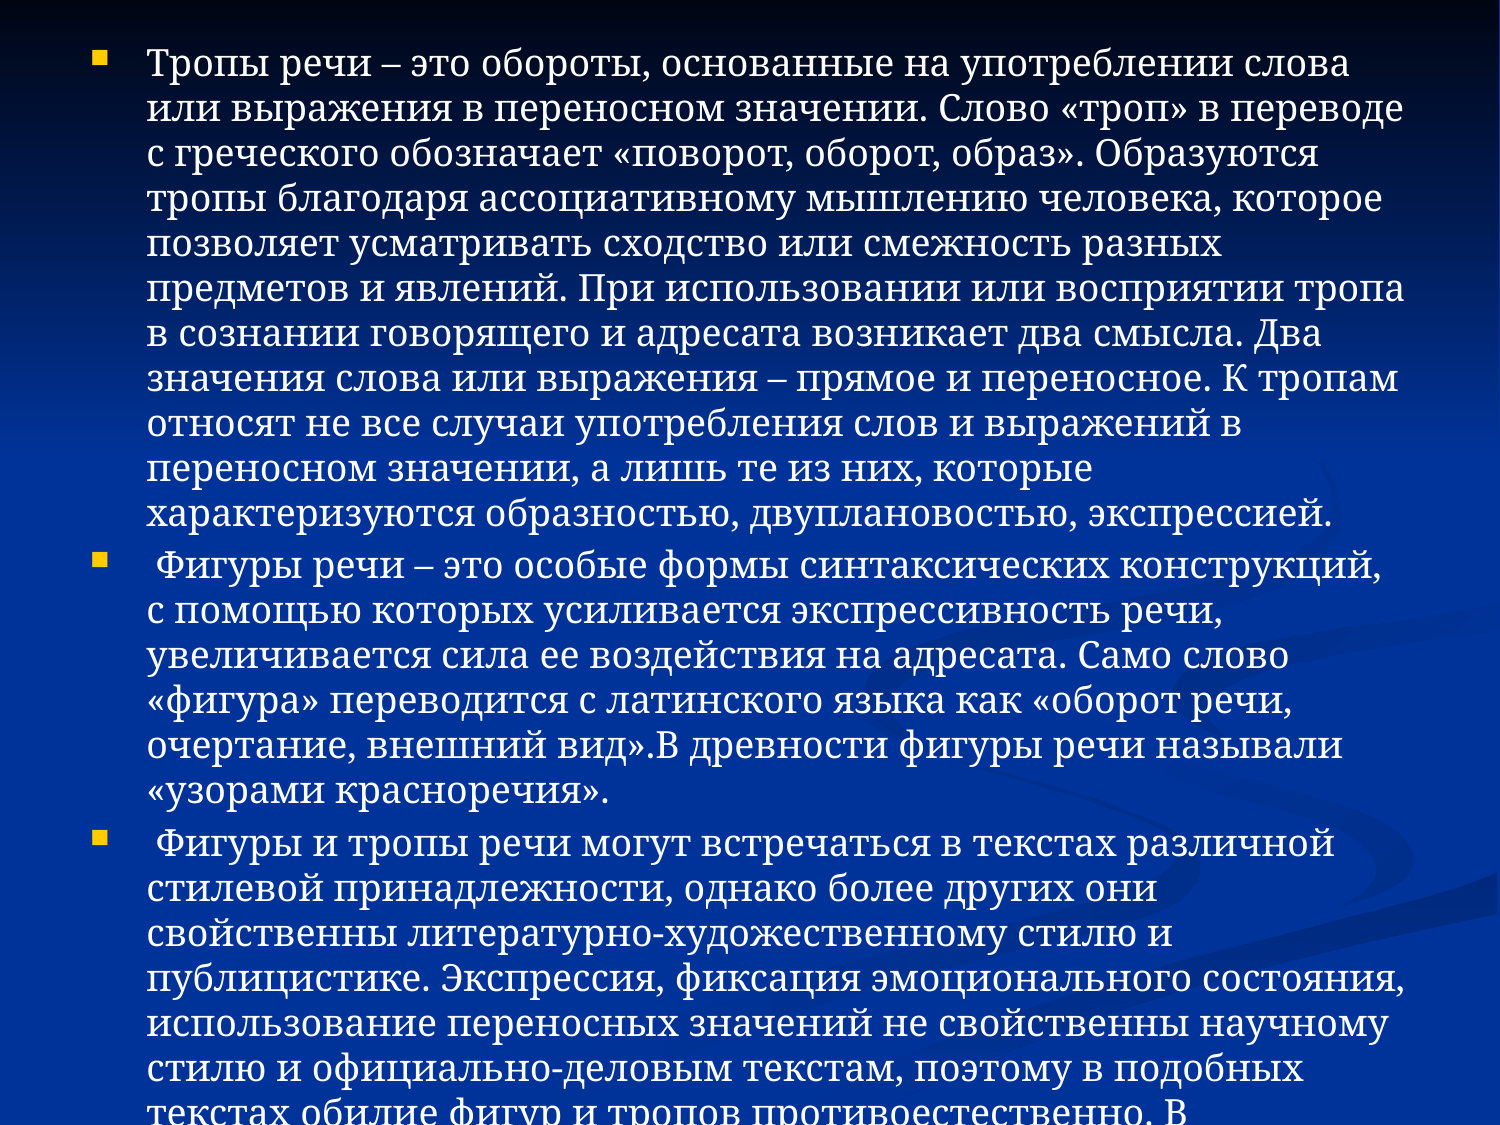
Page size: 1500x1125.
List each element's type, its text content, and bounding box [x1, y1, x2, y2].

list Тропы речи – это обороты, основанные на употреблении слова или выражения в переносном значении. Слово «троп» в переводе с греческого обозначает «поворот, оборот, образ». Образуются тропы благодаря ассоциативному мышлению человека, которое позволяет усматривать сходство или смежность разных предметов и явлений. При использовании или восприятии тропа в сознании говорящего и адресата возникает два смысла. Два значения слова или выражения – прямое и переносное. К тропам относят не все случаи употребления слов и выражений в переносном значении, а лишь те из них, которые характеризуются образностью, двуплановостью, экспрессией. Фигуры речи – это особые формы синтаксических конструкций, с помощью которых усиливается экспрессивность речи, увеличивается сила ее воздействия на адресата. Само слово «фигура» переводится с латинского языка как «оборот речи, очертание, внешний вид».В древности фигуры речи называли «узорами красноречия». Фигуры и тропы речи могут встречаться в текстах различной стилевой принадлежности, однако более других они свойственны литературно-художественному стилю и публицистике. Экспрессия, фиксация эмоционального состояния, использование переносных значений не свойственны научному стилю и официально-деловым текстам, поэтому в подобных текстах обилие фигур и тропов противоестественно. В разговорной речи, обслуживающей сферу межличностных отношений и быт, не используются те изобразительно-выразительные средства, которые создают возвышенность речи. [74, 30, 1426, 1059]
